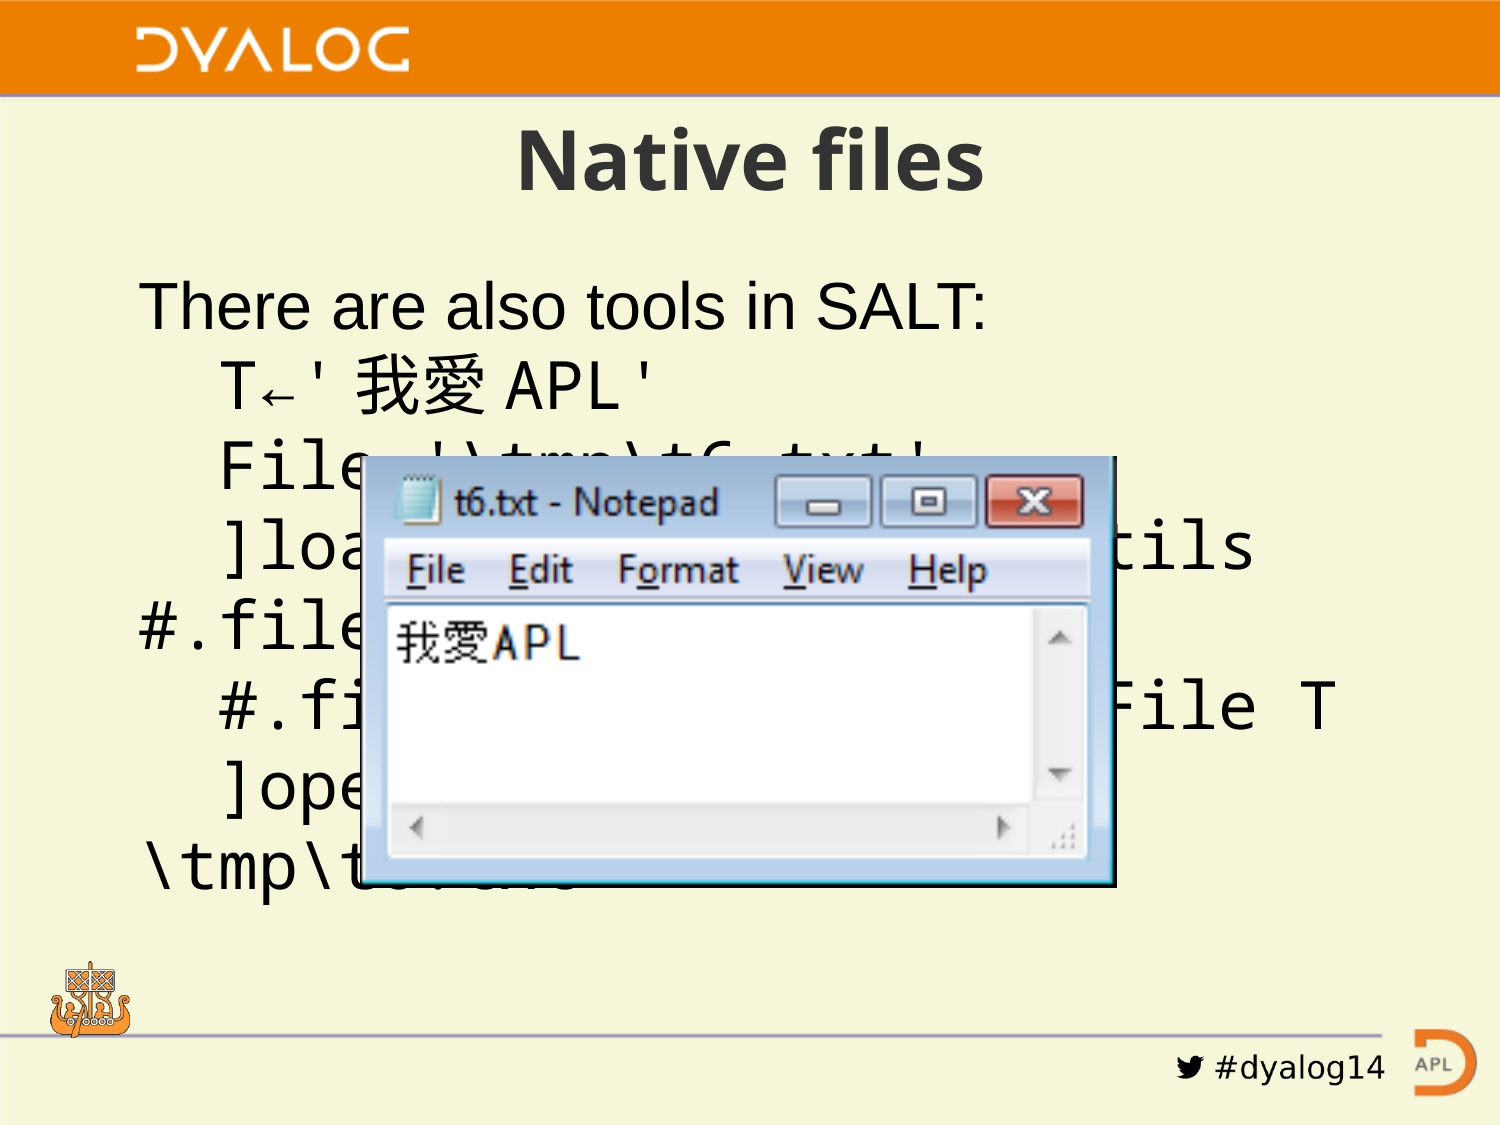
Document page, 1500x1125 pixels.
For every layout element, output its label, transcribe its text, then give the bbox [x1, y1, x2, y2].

title Native files [112, 99, 1388, 268]
picture [0, 0, 1500, 1125]
subtitle There are also tools in SALT: T←'我愛APL' File←'\tmp\t6.txt' ]load tools\code\fileutils #.fileUtils #.fileUtils.WriteFile File T ]open \tmp\t6.txt \tmp\t6.txt [123, 255, 1400, 964]
